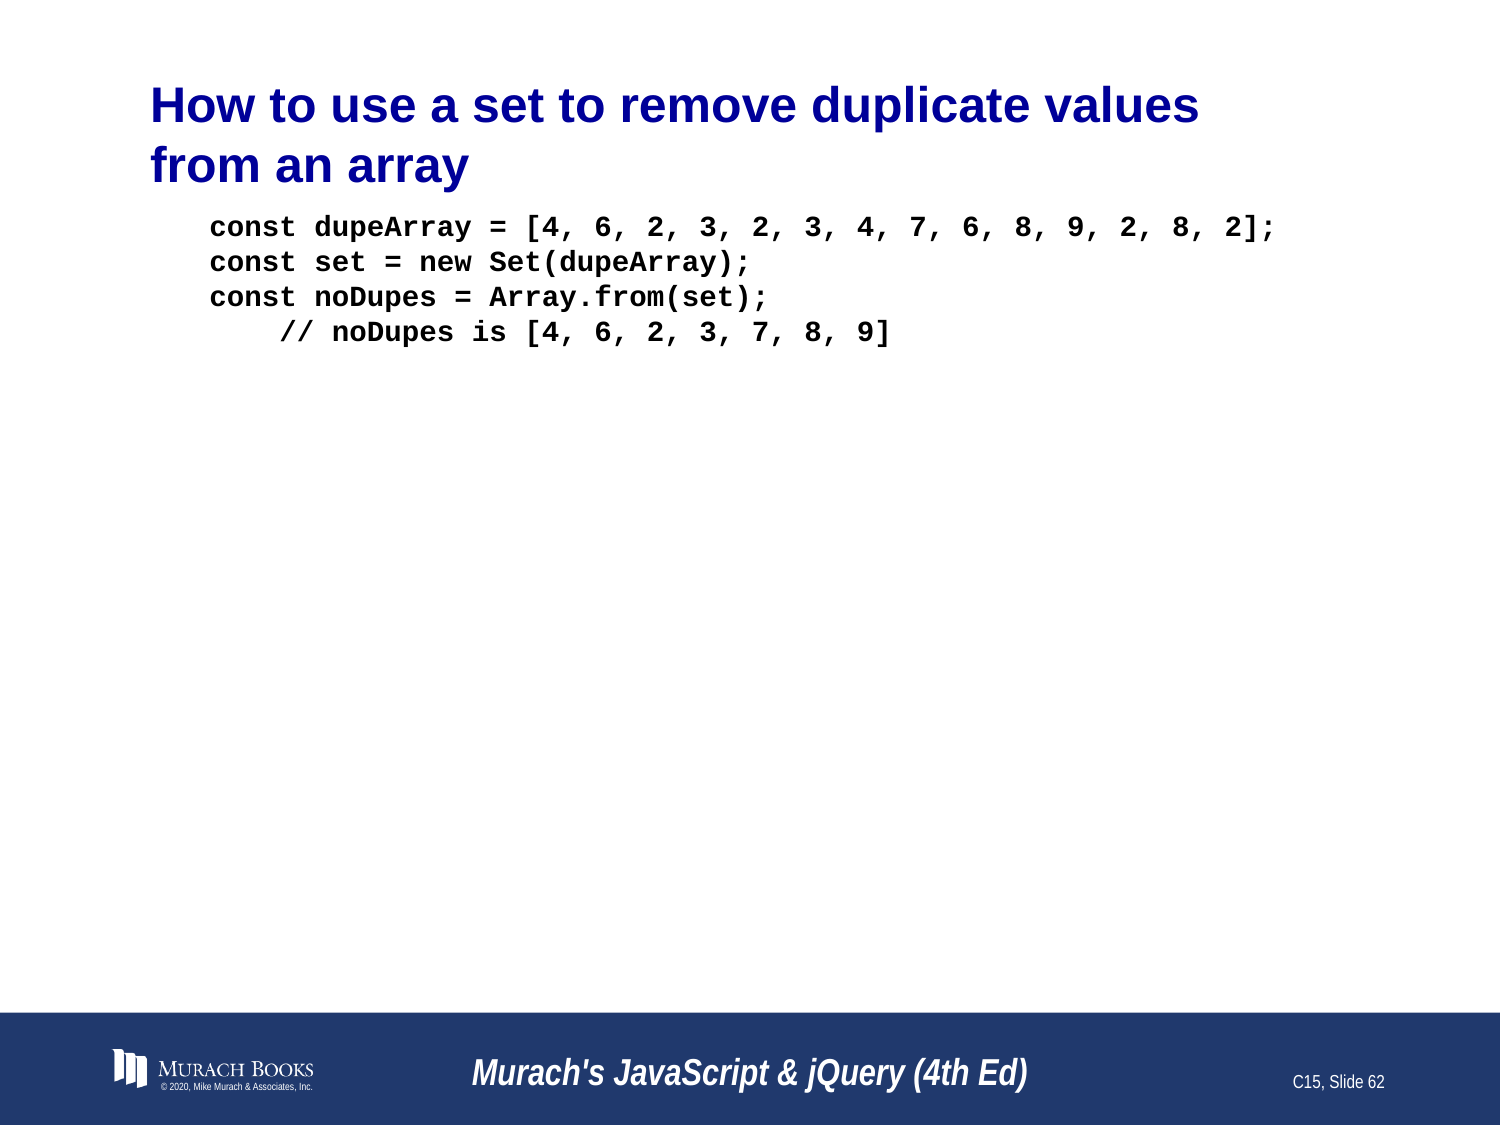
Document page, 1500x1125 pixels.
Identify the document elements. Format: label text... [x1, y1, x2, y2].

title How to use a set to remove duplicate values from an array [150, 72, 1350, 194]
footer © 2020, Mike Murach & Associates, Inc. [12, 1025, 463, 1100]
slide_number C15, Slide 62 [1087, 1025, 1400, 1100]
slide_number Murach's JavaScript & jQuery (4th Ed) [463, 1025, 1050, 1100]
list const dupeArray = [4, 6, 2, 3, 2, 3, 4, 7, 6, 8, 9, 2, 8, 2]; const set = new Set(dupeArray); const noDupes = Array.from(set); // noDupes is [4, 6, 2, 3, 7, 8, 9] [137, 200, 1350, 1000]
